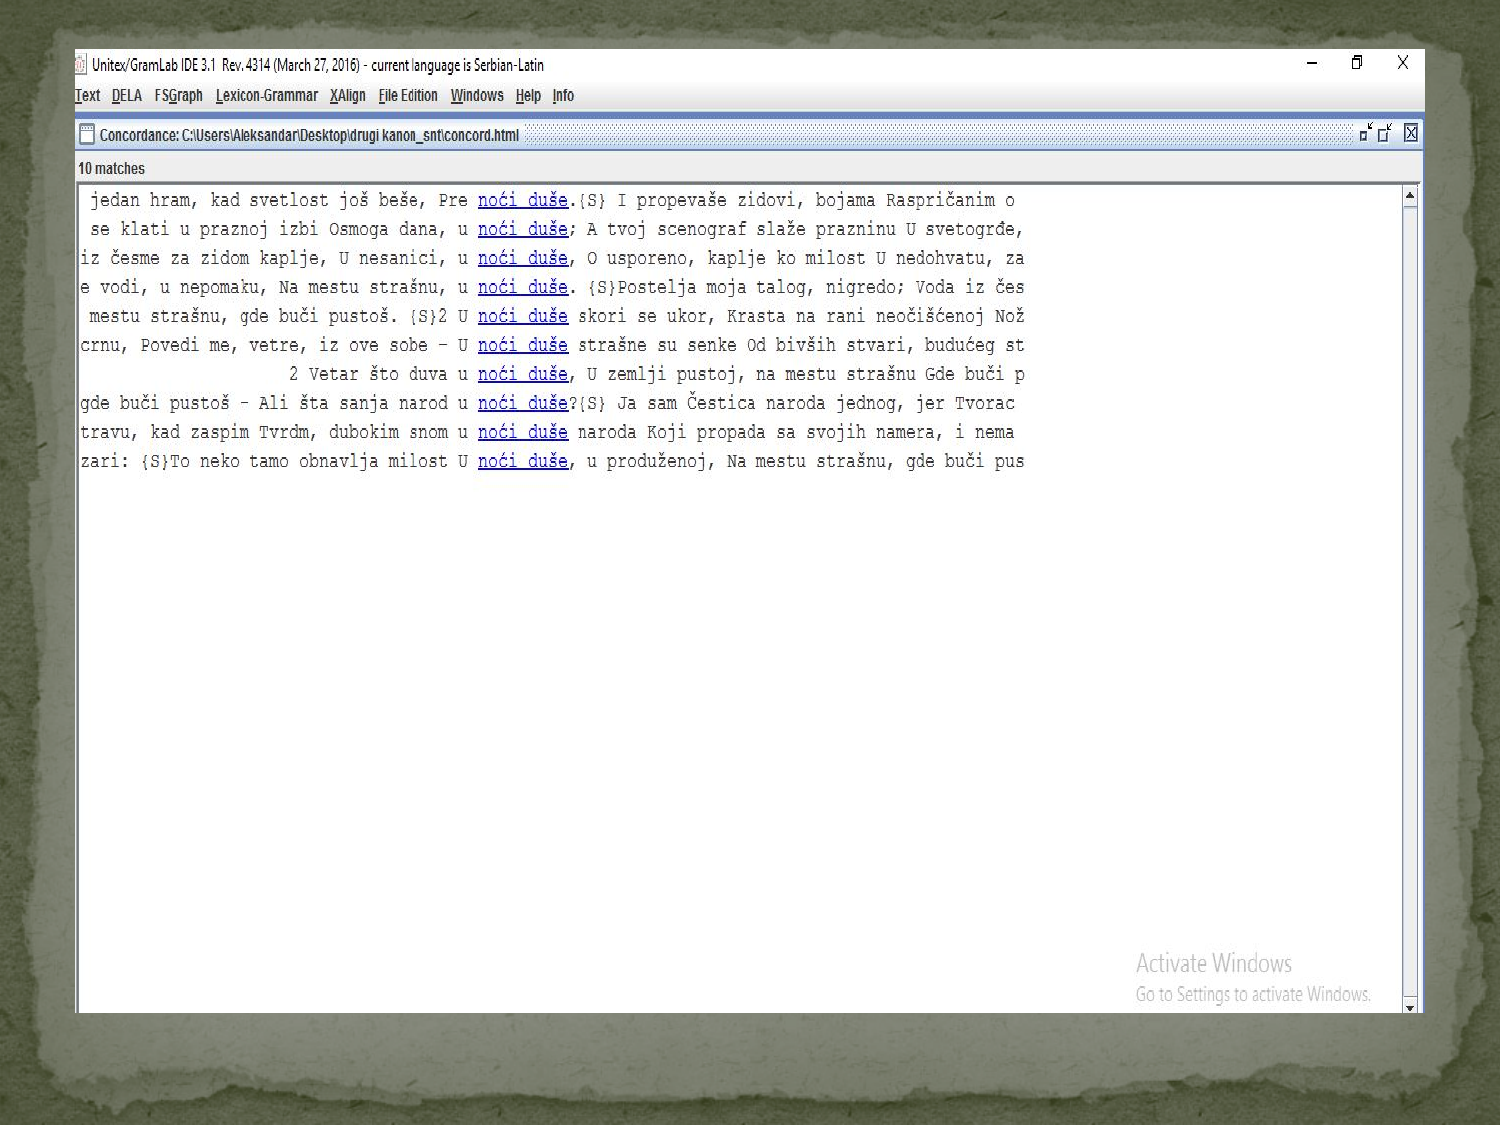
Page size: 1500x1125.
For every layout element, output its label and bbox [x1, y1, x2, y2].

list [78, 53, 1423, 1010]
